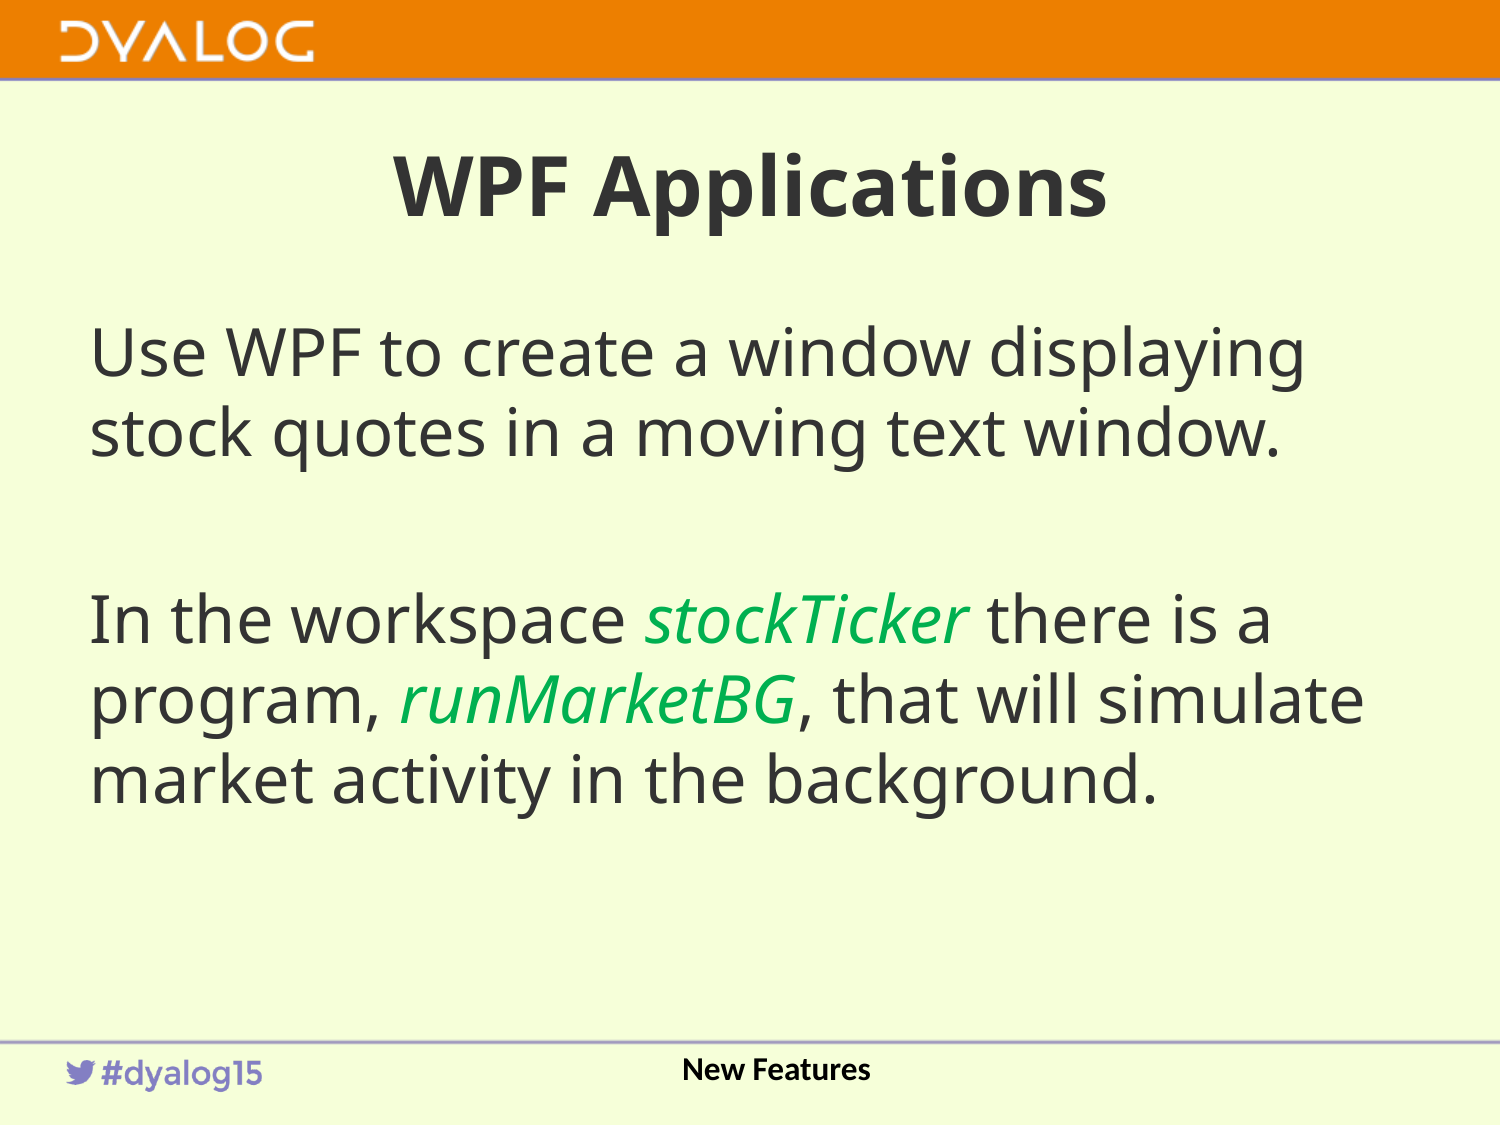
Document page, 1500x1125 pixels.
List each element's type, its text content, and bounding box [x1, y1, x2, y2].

picture [0, 0, 1500, 1125]
list Use WPF to create a window displaying stock quotes in a moving text window. In the workspace stockTicker there is a program, runMarketBG, that will simulate market activity in the background. [75, 302, 1425, 1005]
title WPF Applications [76, 125, 1427, 256]
footer New Features [667, 1039, 892, 1100]
